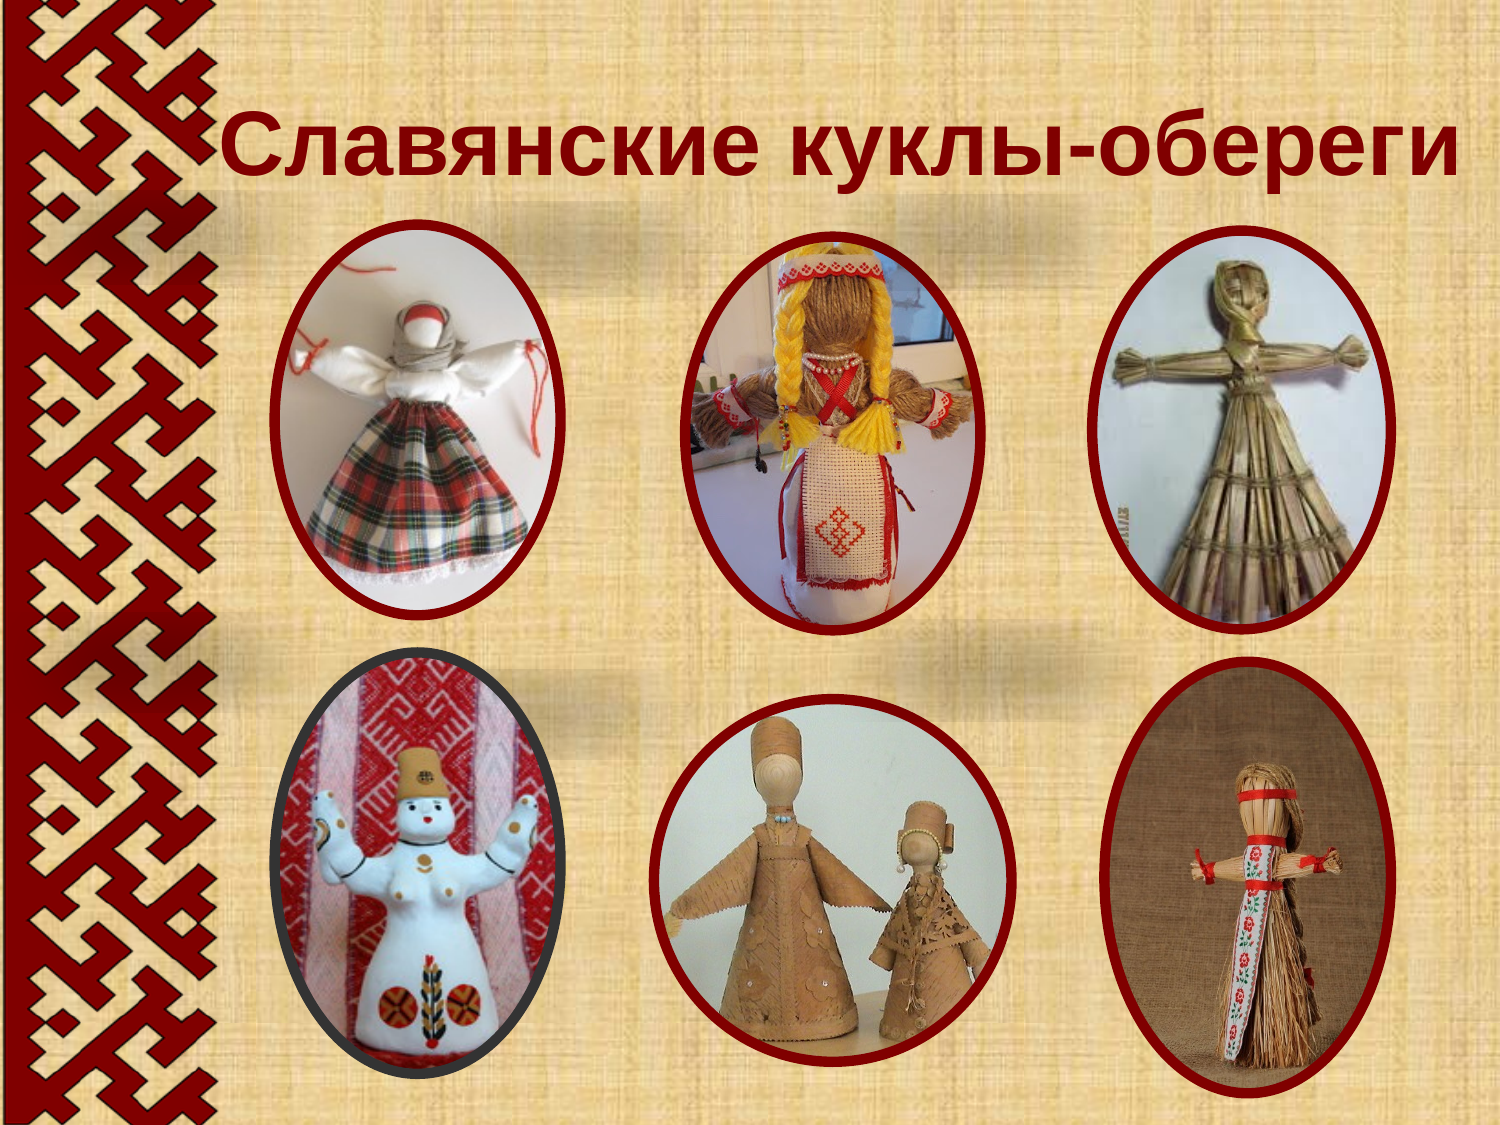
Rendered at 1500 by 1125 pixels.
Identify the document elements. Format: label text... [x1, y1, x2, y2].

title Славянские куклы-обереги [485, 45, 1500, 233]
picture [0, 0, 1500, 1125]
